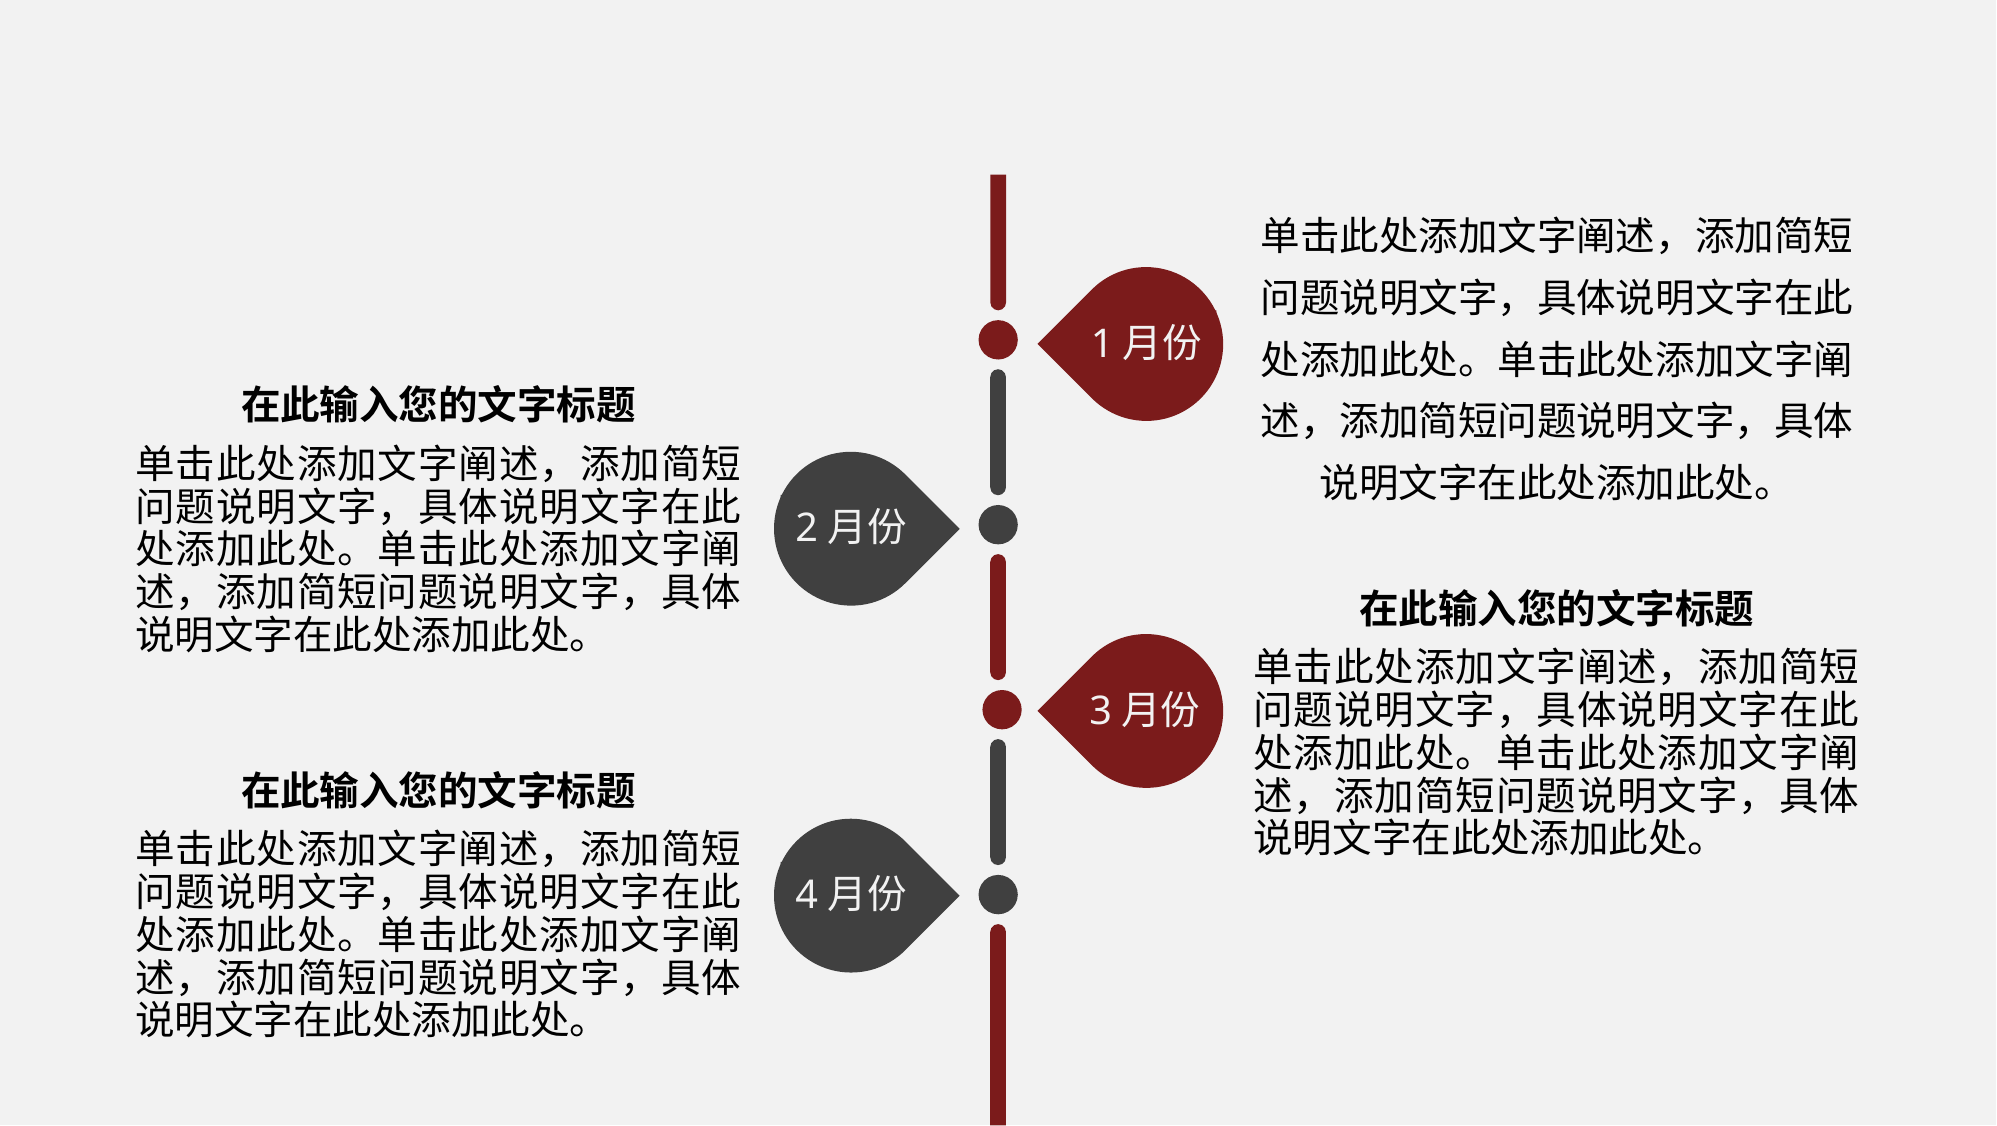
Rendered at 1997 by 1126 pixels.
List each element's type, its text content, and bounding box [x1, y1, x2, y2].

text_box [773, 818, 928, 973]
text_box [773, 451, 928, 606]
text_box [988, 737, 1009, 868]
text_box 在此输入您的文字标题 单击此处添加文字阐述，添加简短问题说明文字，具体说明文字在此处添加此处。单击此处添加文字阐述，添加简短问题说明文字，具体说明文字在此处添加此处。 [1233, 619, 1880, 811]
text_box [988, 367, 1009, 498]
text_box [988, 922, 1009, 1126]
text_box [988, 172, 1009, 313]
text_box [1069, 633, 1224, 789]
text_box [1069, 266, 1224, 422]
text_box [980, 687, 1024, 732]
text_box 单击此处添加文字阐述，添加简短问题说明文字，具体说明文字在此处添加此处。单击此处添加文字阐述，添加简短问题说明文字，具体说明文字在此处添加此处。 [1233, 255, 1880, 447]
text_box [976, 502, 1020, 547]
text_box [976, 872, 1020, 917]
text_box 在此输入您的文字标题 单击此处添加文字阐述，添加简短问题说明文字，具体说明文字在此处添加此处。单击此处添加文字阐述，添加简短问题说明文字，具体说明文字在此处添加此处。 [115, 437, 762, 629]
text_box [976, 318, 1020, 362]
text_box 在此输入您的文字标题 单击此处添加文字阐述，添加简短问题说明文字，具体说明文字在此处添加此处。单击此处添加文字阐述，添加简短问题说明文字，具体说明文字在此处添加此处。 [115, 802, 762, 993]
text_box [988, 552, 1009, 683]
